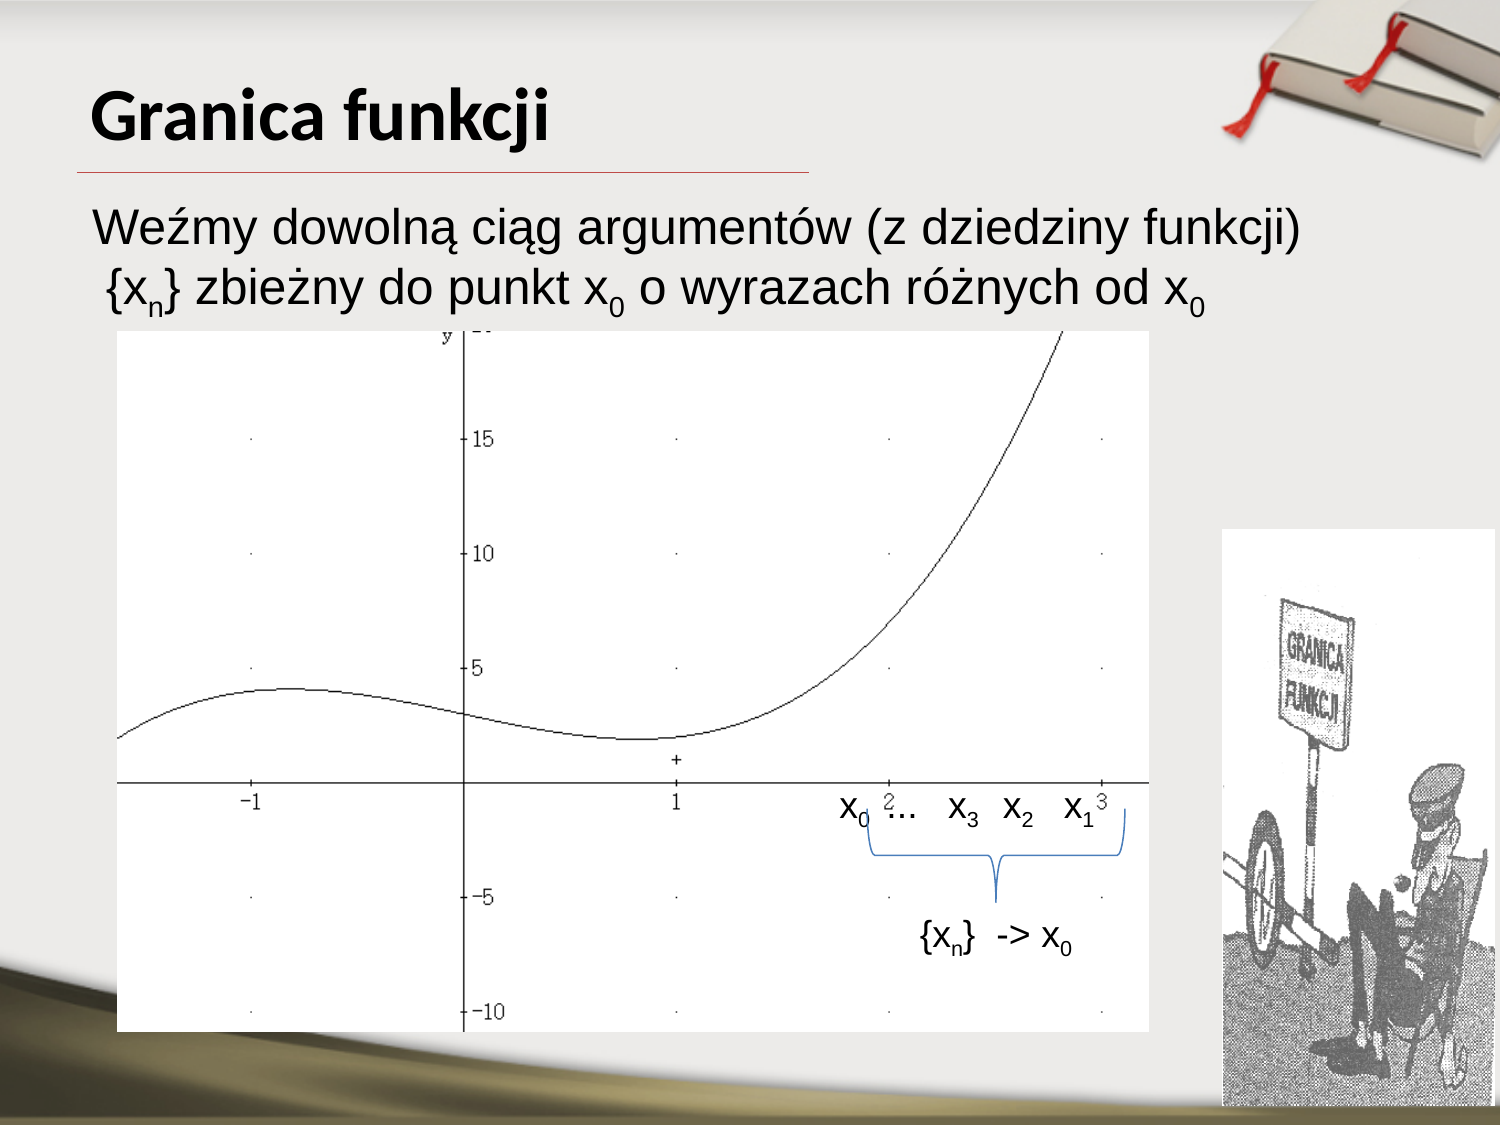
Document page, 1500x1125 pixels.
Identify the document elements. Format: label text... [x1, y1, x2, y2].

text_box Weźmy dowolną ciąg argumentów (z dziedziny funkcji) {xn} zbieżny do punkt x0 o wyrazach różnych od x0 [77, 187, 1332, 331]
title Granica funkcji [75, 45, 1425, 176]
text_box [116, 330, 1149, 1032]
picture [0, 0, 1500, 1125]
